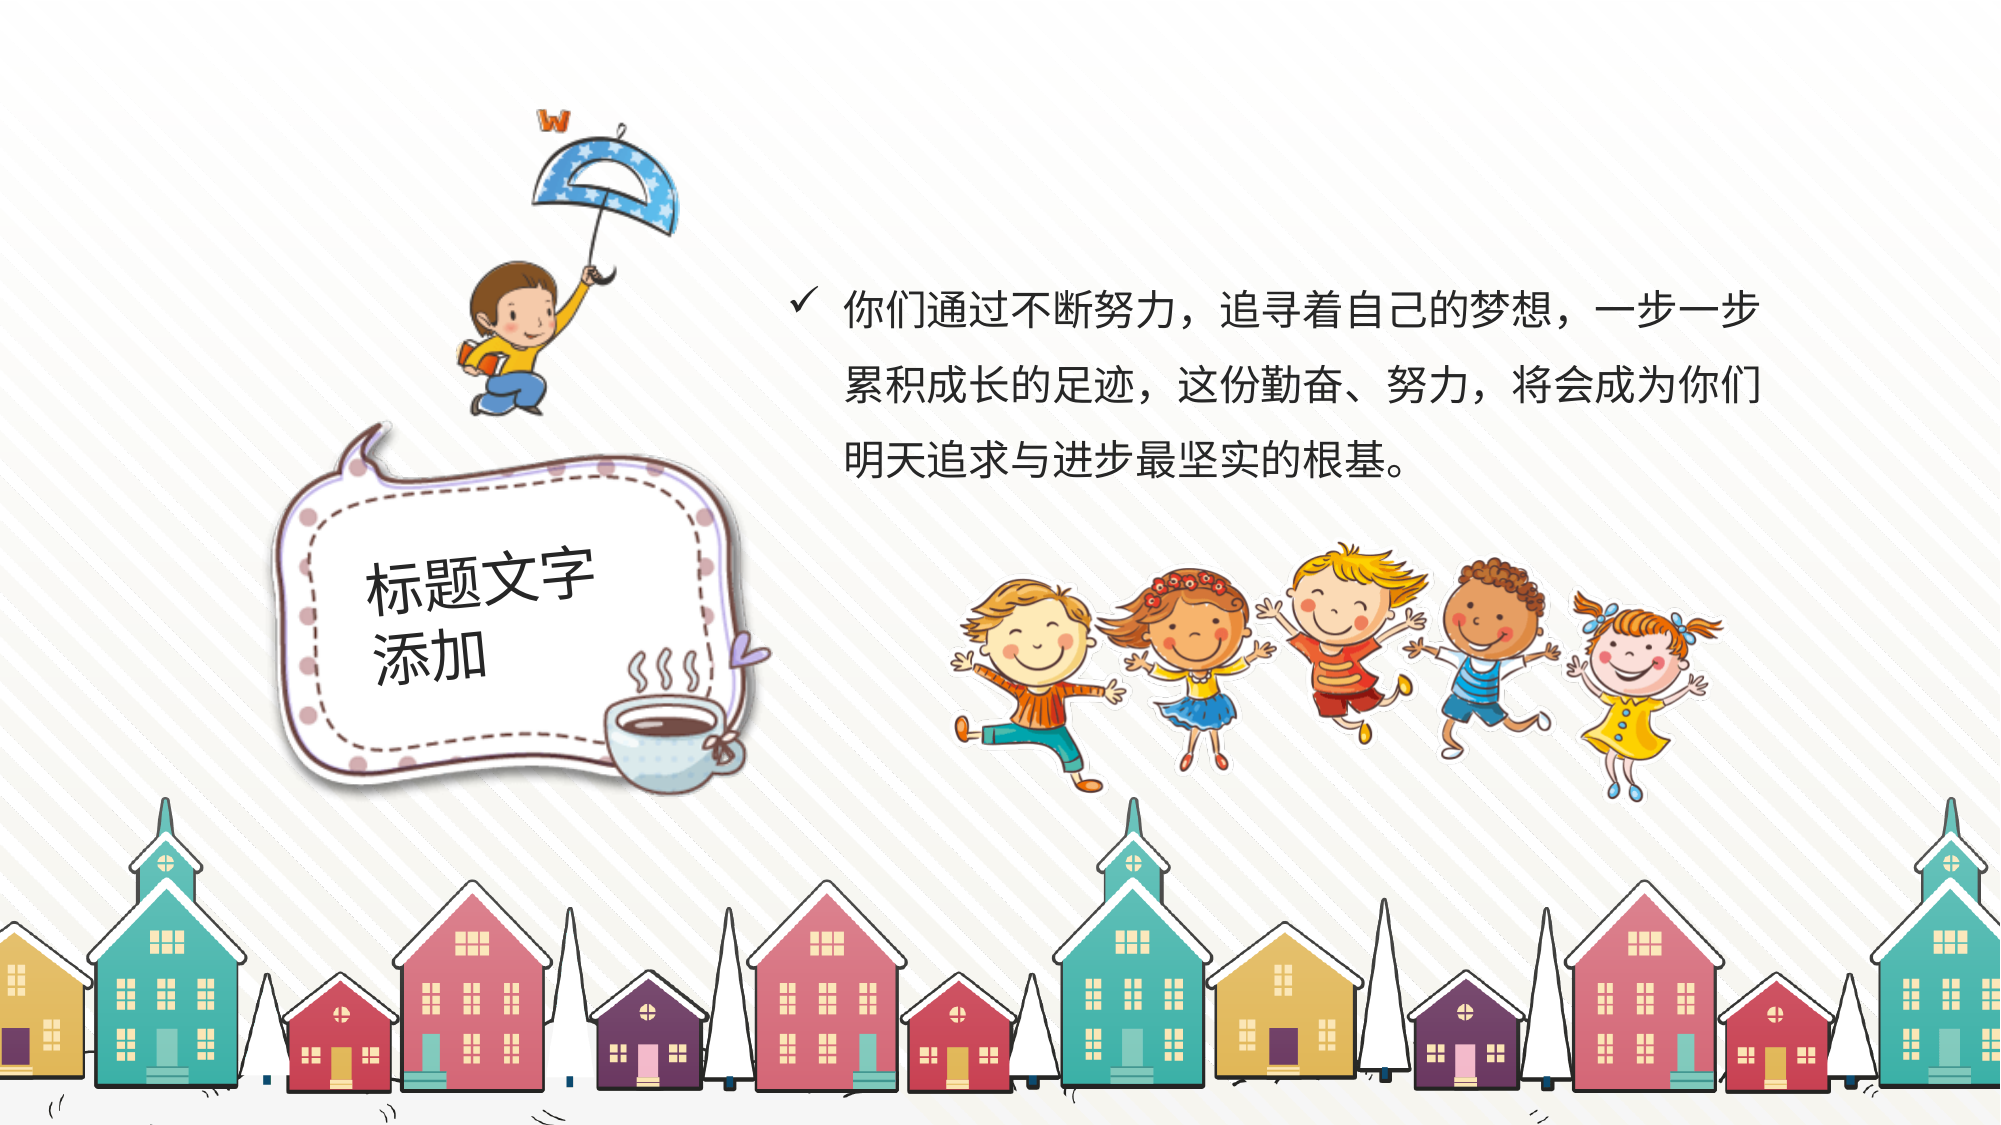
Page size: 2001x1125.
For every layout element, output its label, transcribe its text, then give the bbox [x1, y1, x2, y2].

picture [259, 108, 773, 807]
picture [0, 1035, 2000, 1125]
text_box 标题文字添加 [0, 907, 2000, 965]
text_box 你们通过不断努力，追寻着自己的梦想，一步一步累积成长的足迹，这份勤奋、努力，将会成为你们明天追求与进步最坚实的根基。 [772, 251, 1817, 491]
picture [945, 537, 1729, 807]
